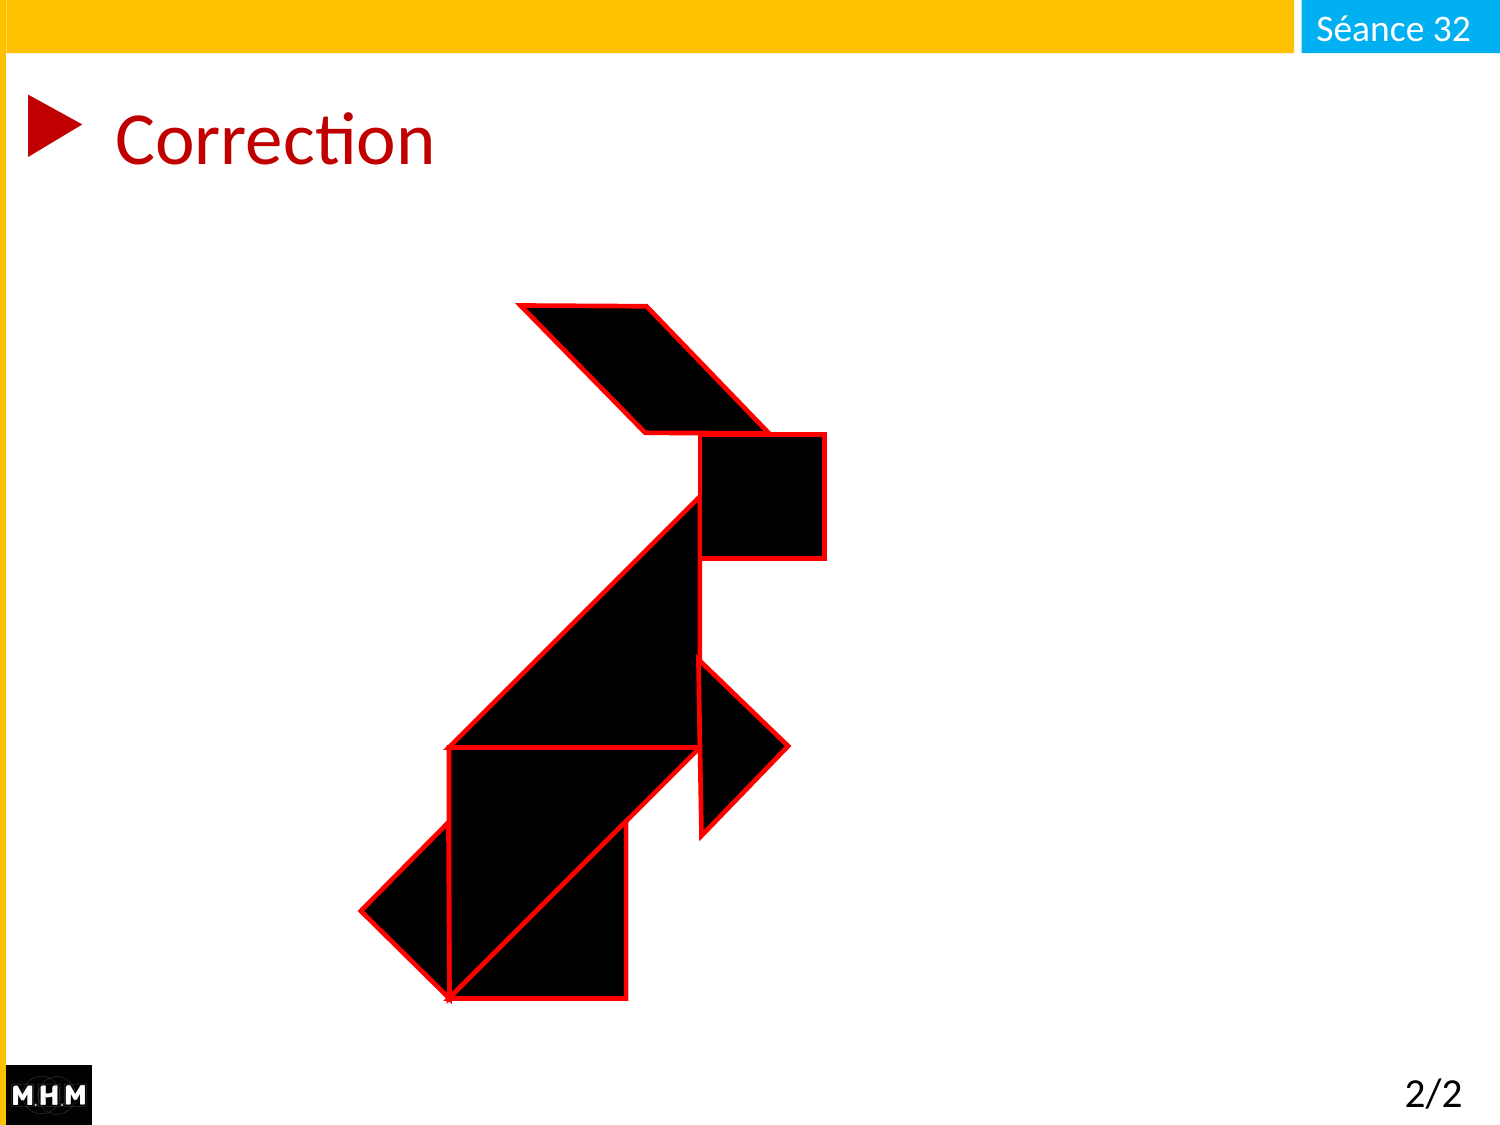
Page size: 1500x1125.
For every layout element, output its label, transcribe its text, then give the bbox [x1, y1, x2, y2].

picture [6, 1065, 92, 1125]
title Correction [6, 50, 1390, 230]
text_box [697, 656, 790, 839]
text_box [359, 819, 451, 1001]
text_box [447, 749, 698, 993]
text_box 2/2 [1389, 1064, 1500, 1125]
text_box [451, 818, 628, 1000]
text_box [518, 304, 772, 435]
text_box [446, 495, 701, 749]
text_box [699, 433, 826, 560]
